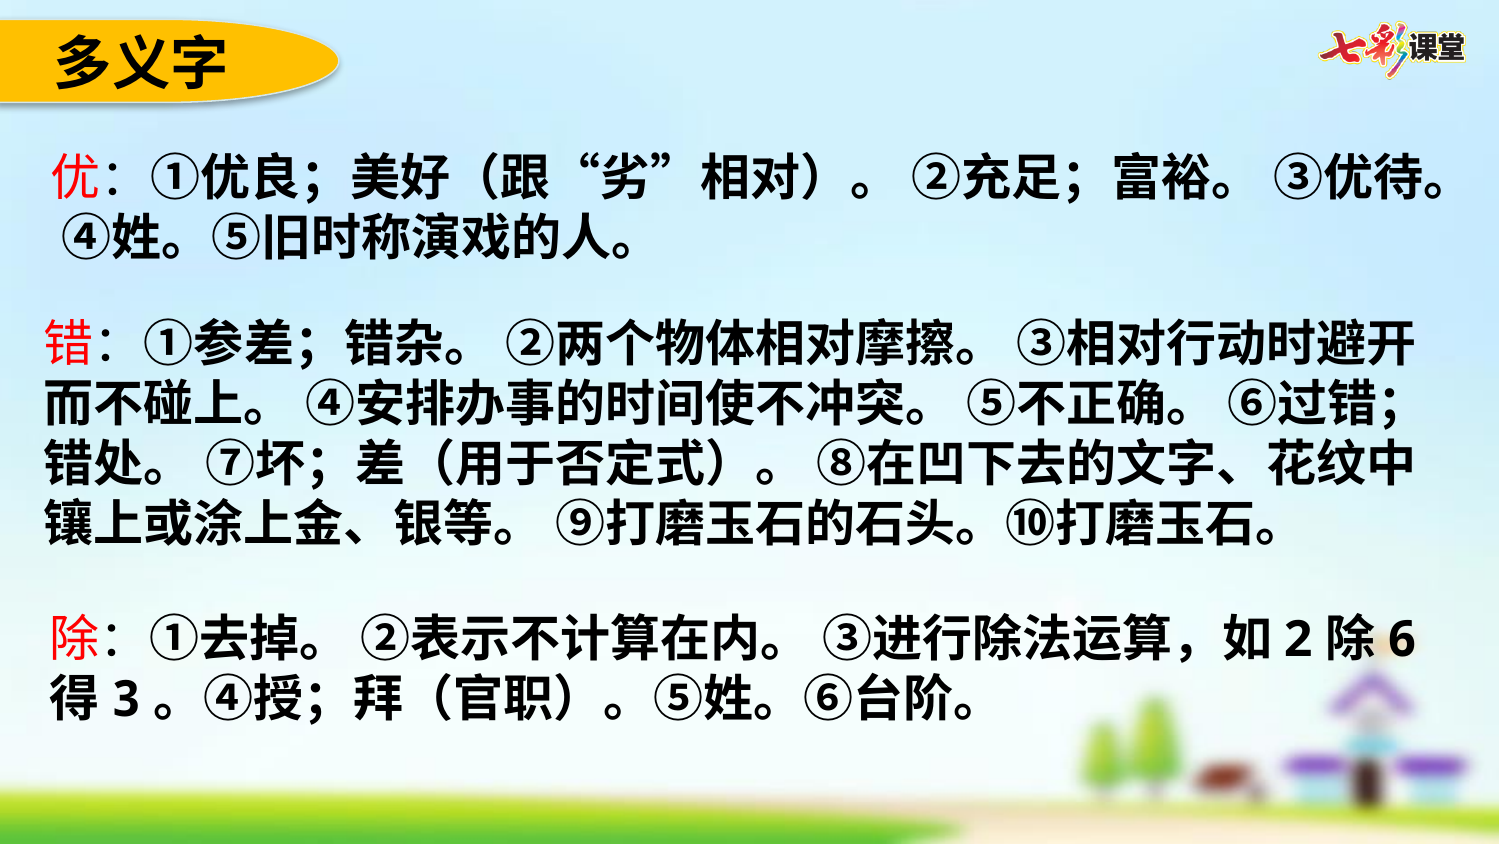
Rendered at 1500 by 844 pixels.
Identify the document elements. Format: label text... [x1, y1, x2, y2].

text_box 错：①参差；错杂。 ②两个物体相对摩擦。 ③相对行动时避开而不碰上。 ④安排办事的时间使不冲突。 ⑤不正确。 ⑥过错；错处。 ⑦坏；差（用于否定式）。 ⑧在凹下去的文字、花纹中镶上或涂上金、银等。 ⑨打磨玉石的石头。⑩打磨玉石。 [29, 303, 1453, 559]
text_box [0, 18, 340, 104]
text_box 除：①去掉。 ②表示不计算在内。 ③进行除法运算，如2除6得3。④授；拜（官职）。⑤姓。⑥台阶。 [34, 598, 1458, 734]
picture [0, 0, 1499, 844]
text_box 优：①优良；美好（跟“劣”相对）。 ②充足；富裕。 ③优待。 ④姓。⑤旧时称演戏的人。 [35, 138, 1459, 274]
